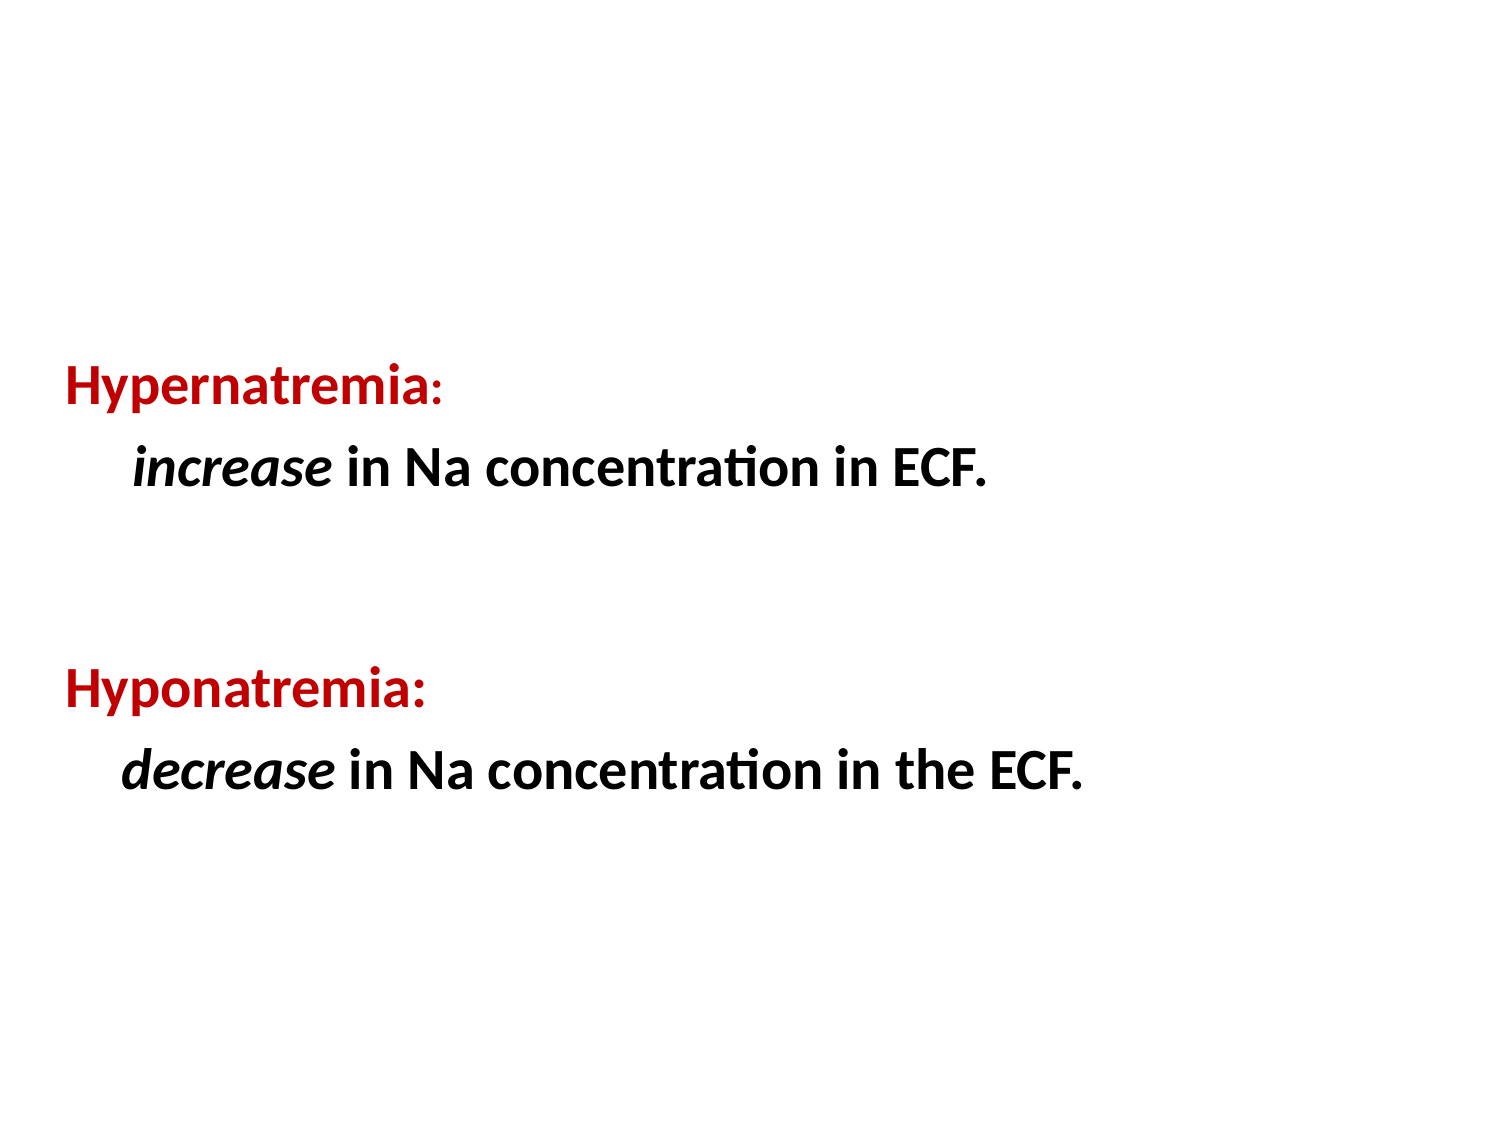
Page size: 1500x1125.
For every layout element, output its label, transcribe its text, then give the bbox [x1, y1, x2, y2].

list Hypernatremia: increase in Na concentration in ECF. Hyponatremia: decrease in Na concentration in the ECF. [50, 338, 1475, 887]
